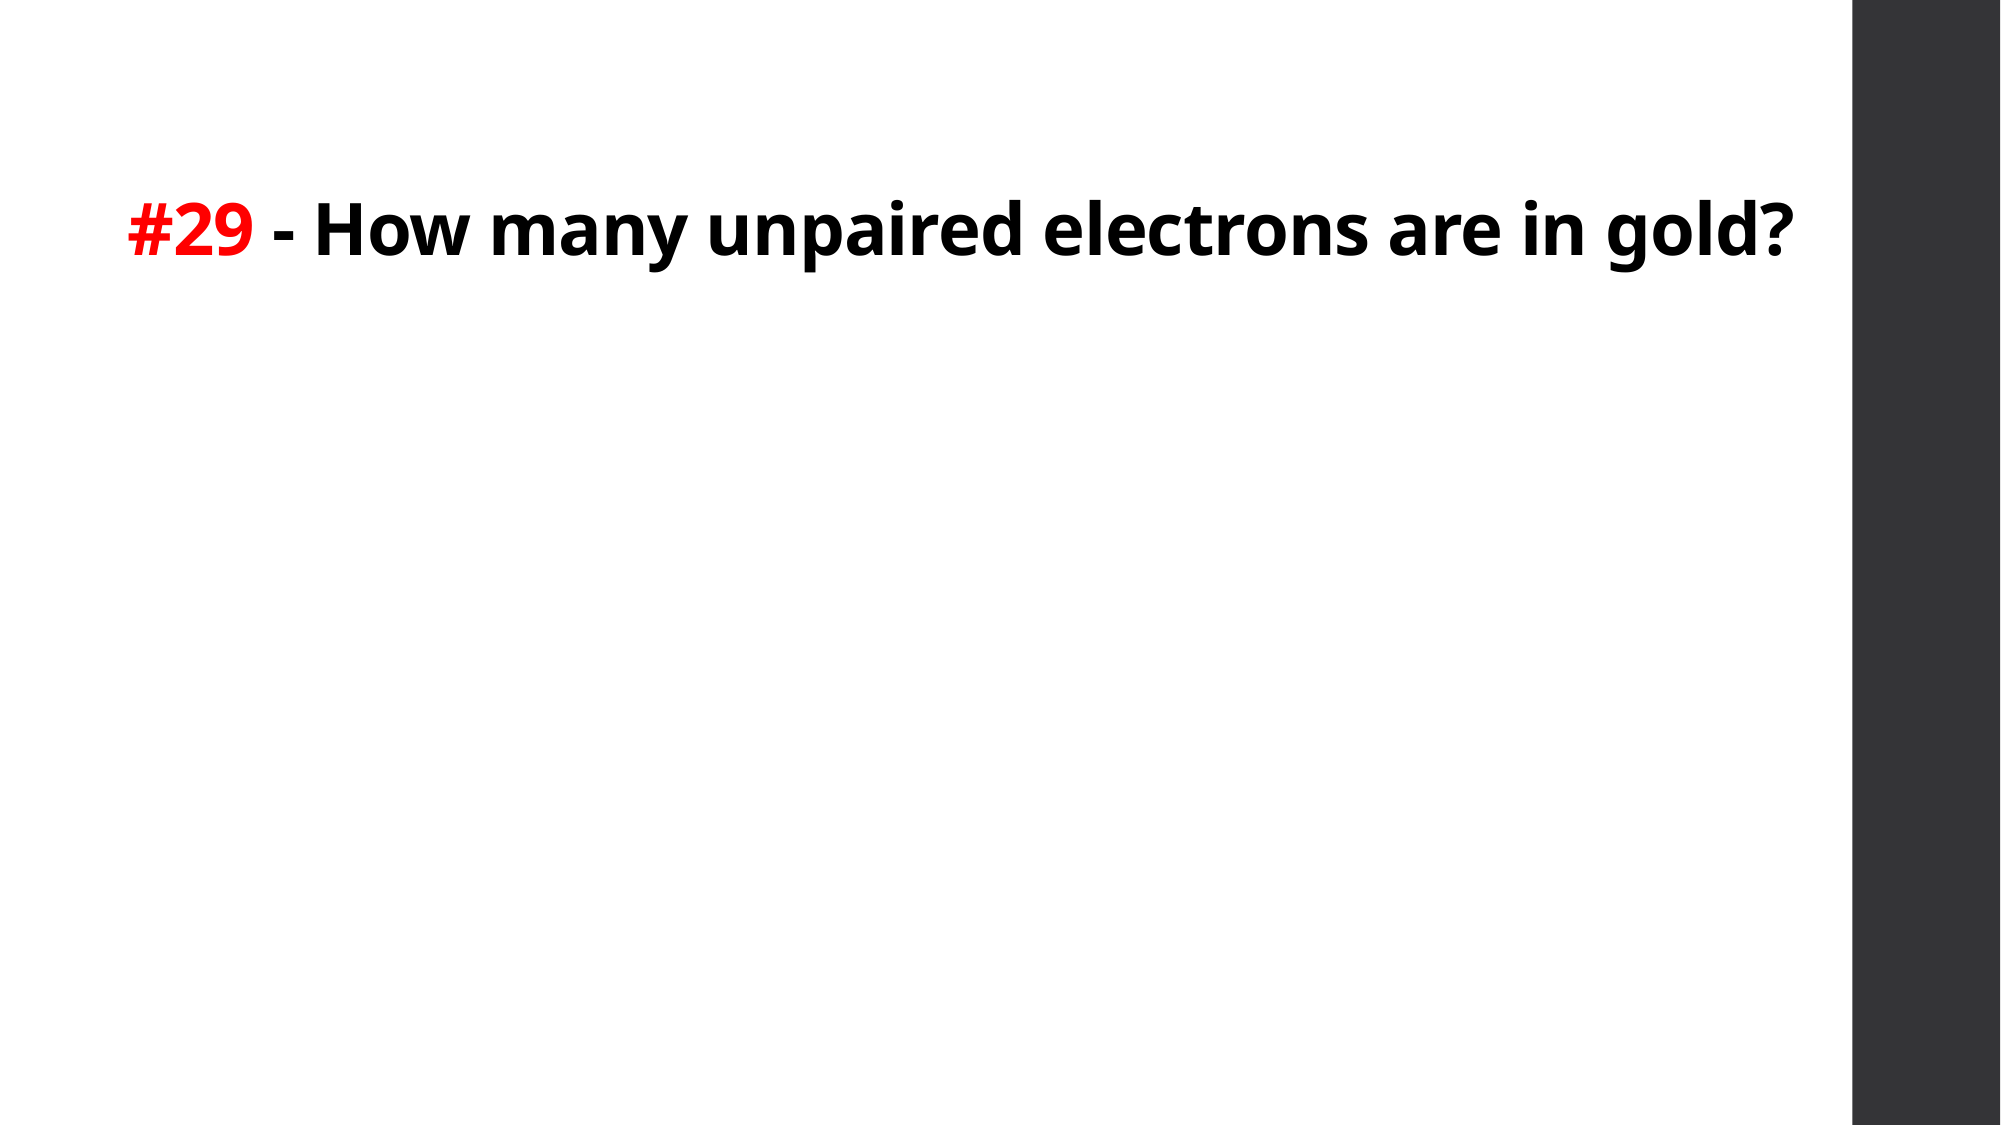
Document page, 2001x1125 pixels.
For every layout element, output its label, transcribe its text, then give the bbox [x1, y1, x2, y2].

title #29 - How many unpaired electrons are in gold? [112, 112, 1818, 366]
